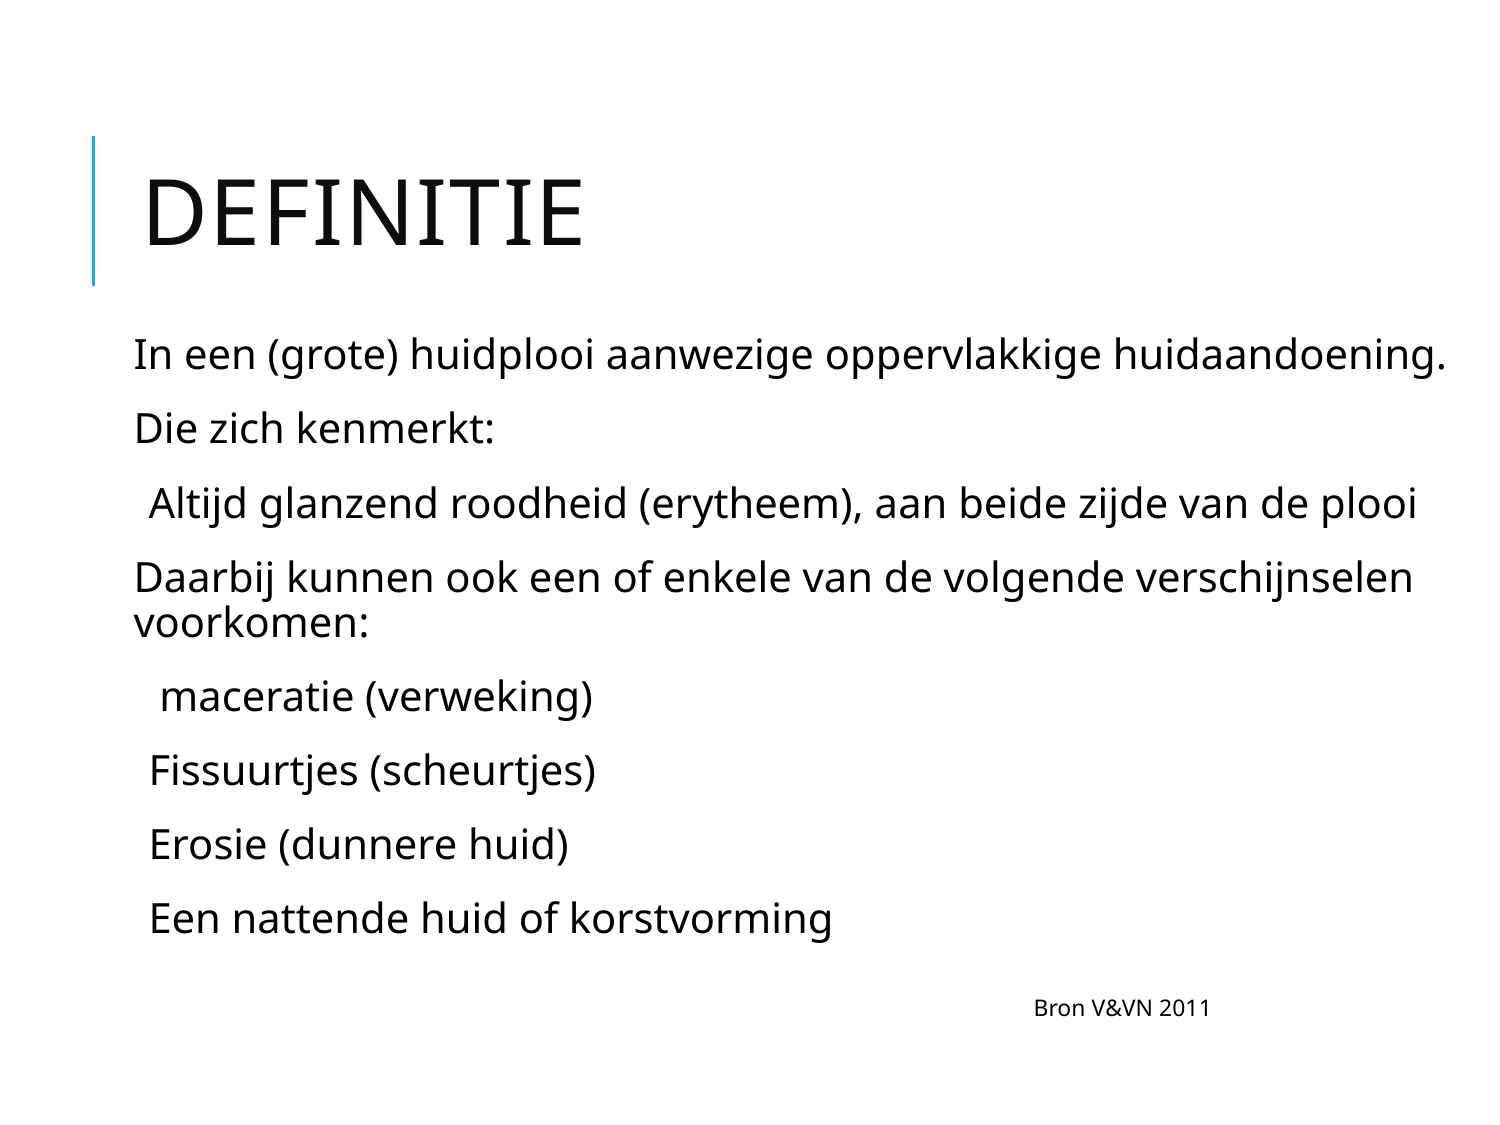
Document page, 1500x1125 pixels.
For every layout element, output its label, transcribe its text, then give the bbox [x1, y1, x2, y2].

list In een (grote) huidplooi aanwezige oppervlakkige huidaandoening. Die zich kenmerkt: Altijd glanzend roodheid (erytheem), aan beide zijde van de plooi Daarbij kunnen ook een of enkele van de volgende verschijnselen voorkomen: maceratie (verweking) Fissuurtjes (scheurtjes) Erosie (dunnere huid) Een nattende huid of korstvorming Bron V&VN 2011 [126, 326, 1471, 1052]
title definitie [126, 96, 1322, 326]
